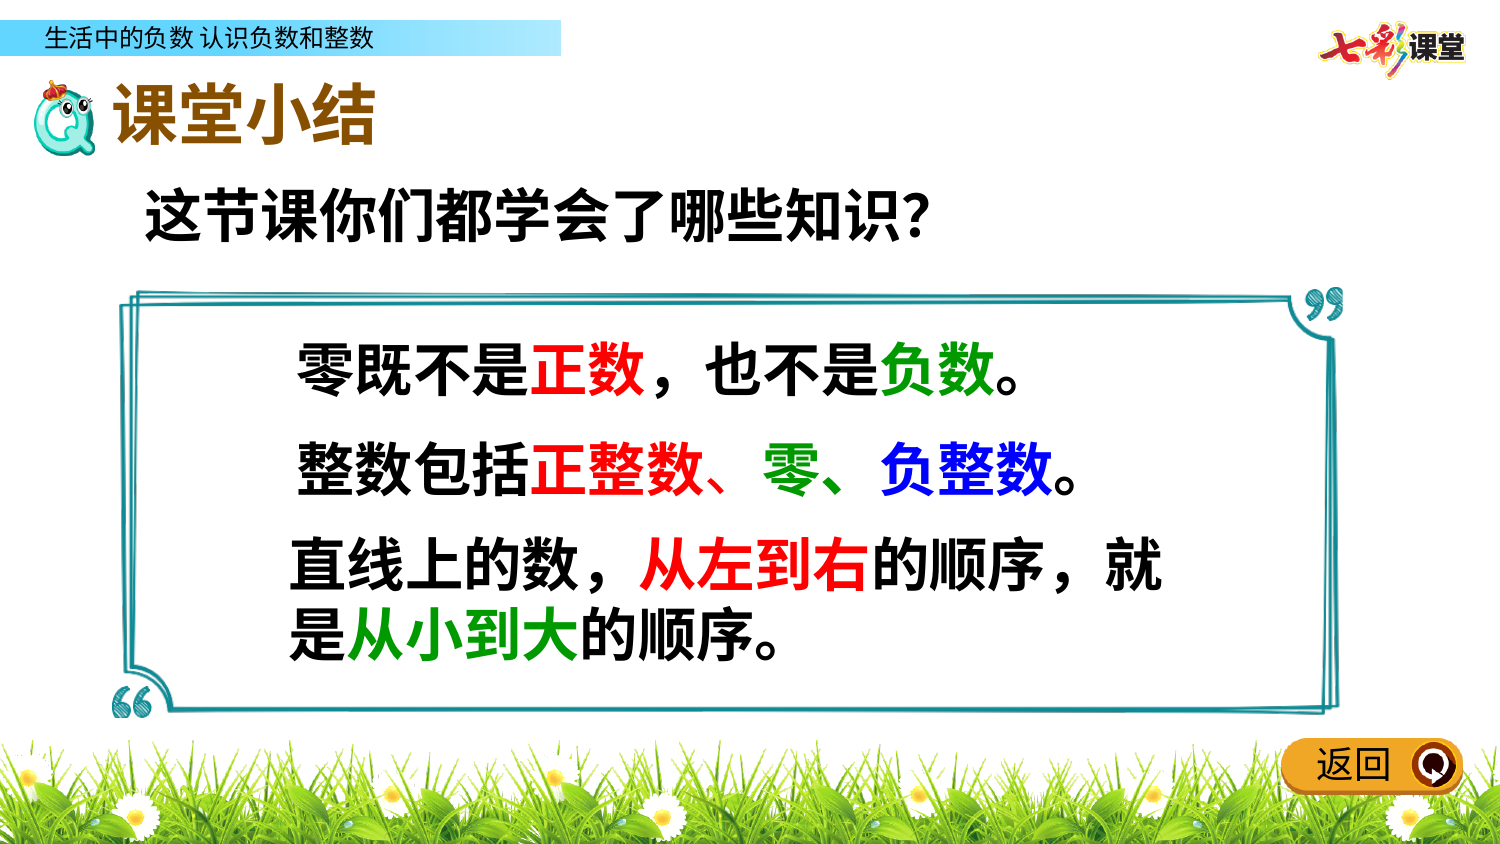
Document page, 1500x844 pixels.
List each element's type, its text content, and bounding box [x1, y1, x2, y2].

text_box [1281, 733, 1464, 795]
picture [34, 80, 96, 156]
picture [0, 740, 1500, 844]
picture [111, 287, 1343, 718]
picture [1316, 20, 1468, 80]
text_box 课堂小结 [100, 67, 404, 159]
text_box 这节课你们都学会了哪些知识？ [133, 173, 972, 255]
